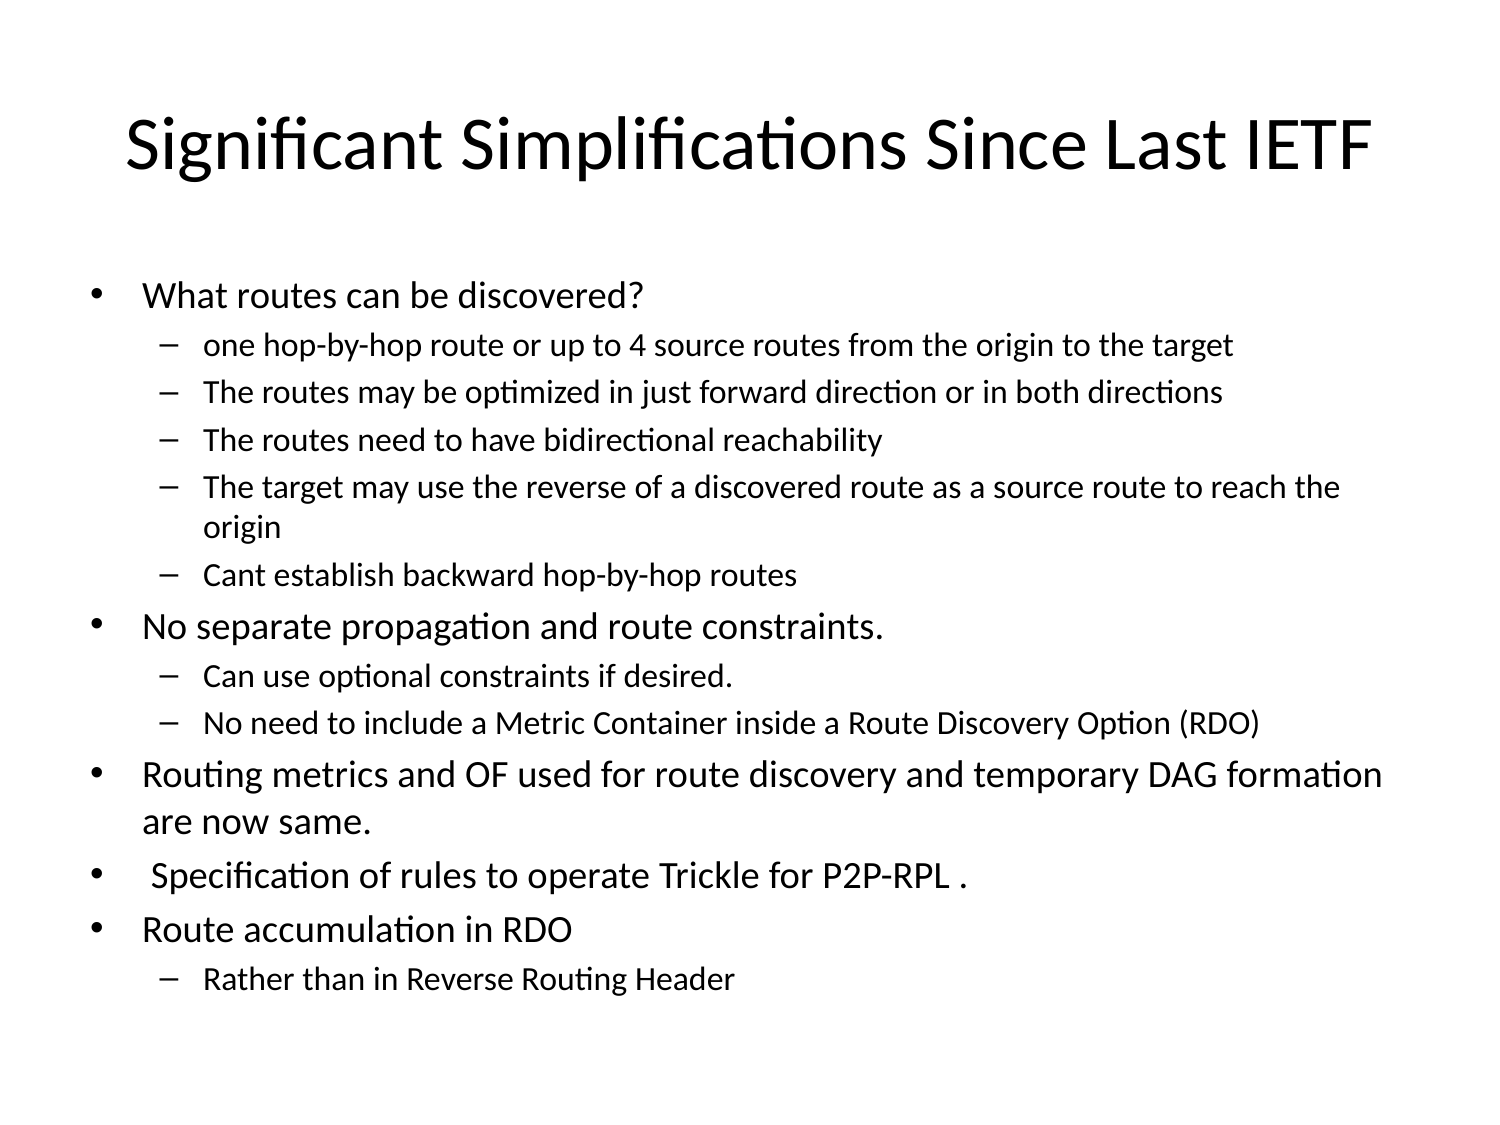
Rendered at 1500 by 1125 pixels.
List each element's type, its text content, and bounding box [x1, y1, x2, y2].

title Significant Simplifications Since Last IETF [75, 45, 1425, 233]
list What routes can be discovered? one hop-by-hop route or up to 4 source routes from the origin to the target The routes may be optimized in just forward direction or in both directions The routes need to have bidirectional reachability The target may use the reverse of a discovered route as a source route to reach the origin Cant establish backward hop-by-hop routes No separate propagation and route constraints. Can use optional constraints if desired. No need to include a Metric Container inside a Route Discovery Option (RDO) Routing metrics and OF used for route discovery and temporary DAG formation are now same. Specification of rules to operate Trickle for P2P-RPL . Route accumulation in RDO Rather than in Reverse Routing Header [75, 262, 1425, 1005]
